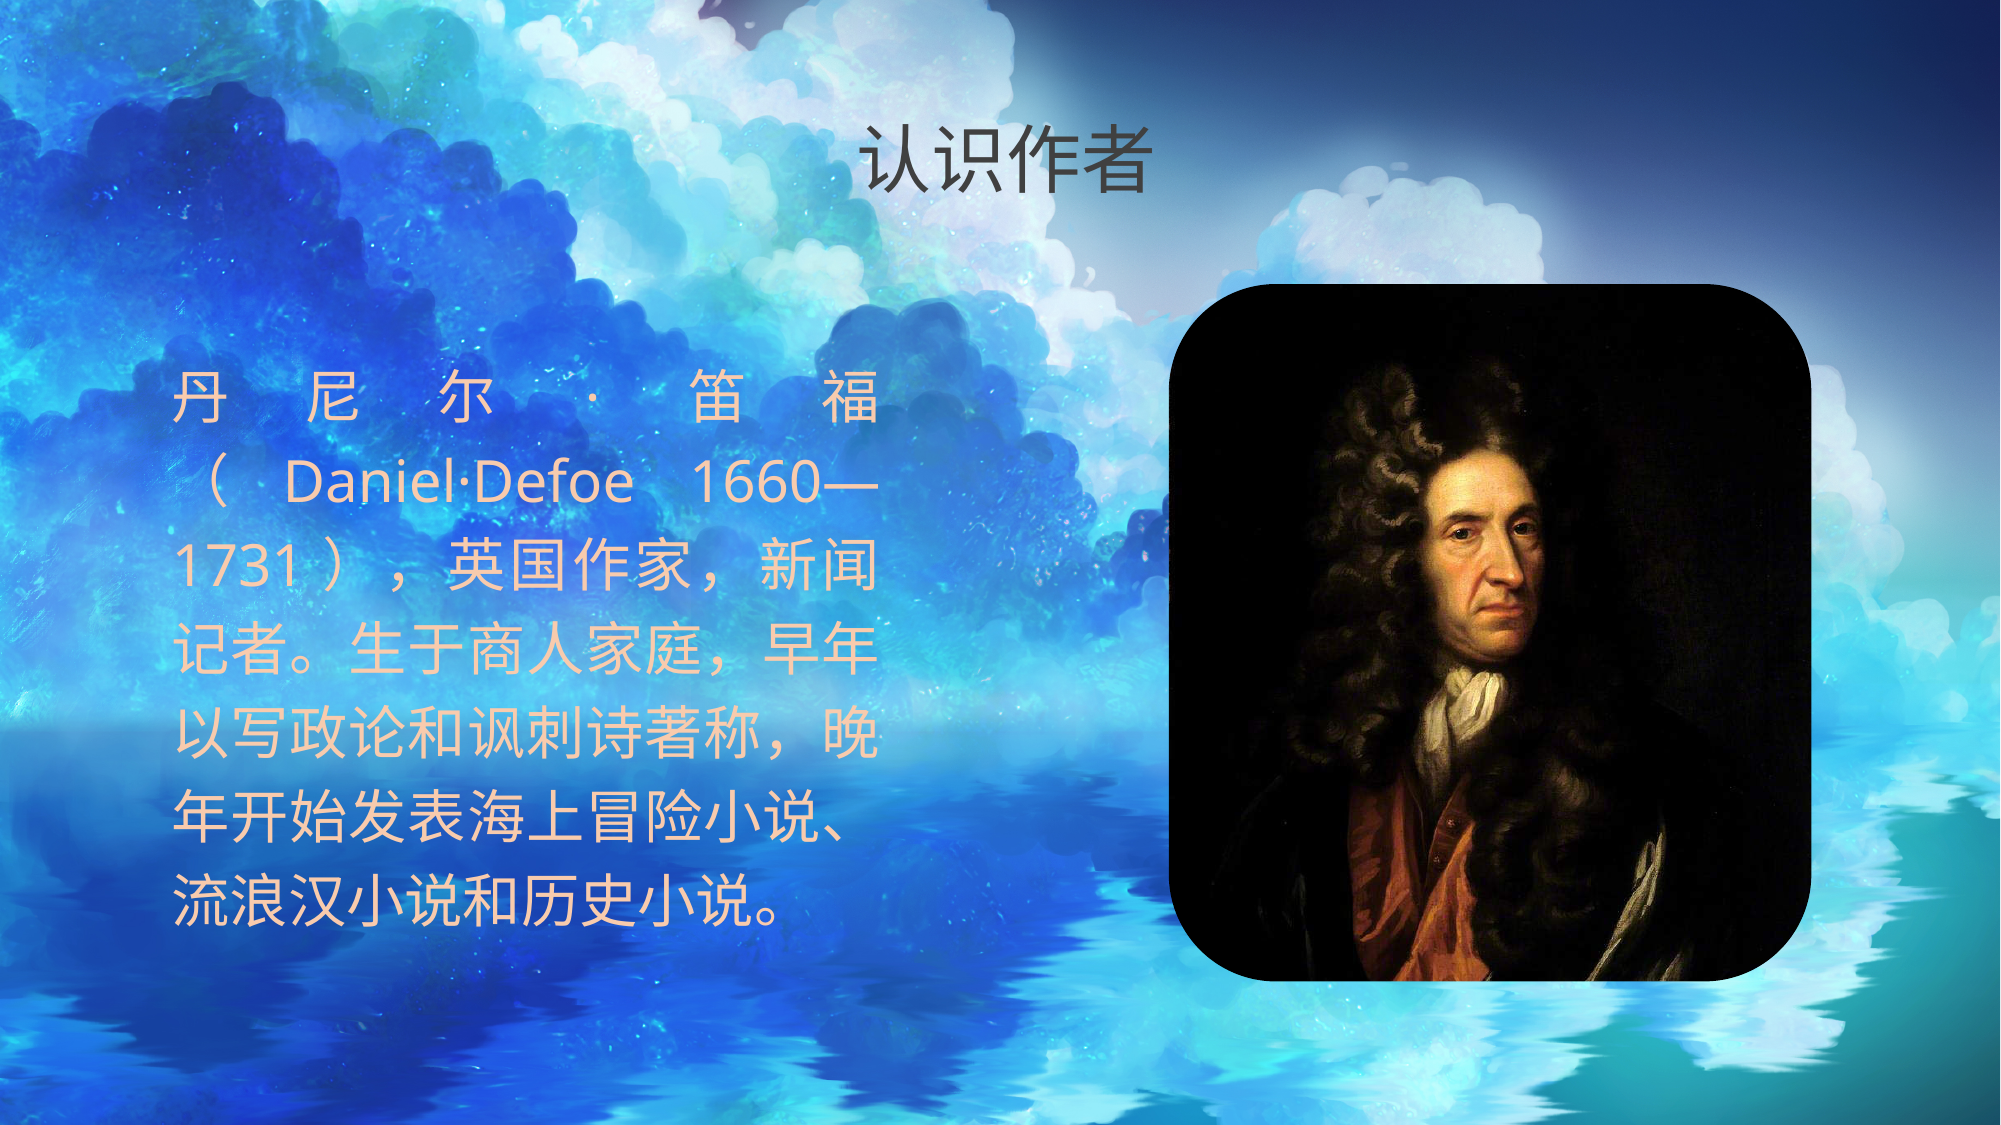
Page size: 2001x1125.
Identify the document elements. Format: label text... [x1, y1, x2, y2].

text_box 丹尼尔·笛福（Daniel·Defoe 1660—1731），英国作家，新闻记者。生于商人家庭，早年以写政论和讽刺诗著称，晚年开始发表海上冒险小说、流浪汉小说和历史小说。 [156, 338, 895, 927]
picture [0, 0, 2001, 1125]
text_box 认识作者 [741, 105, 1272, 210]
